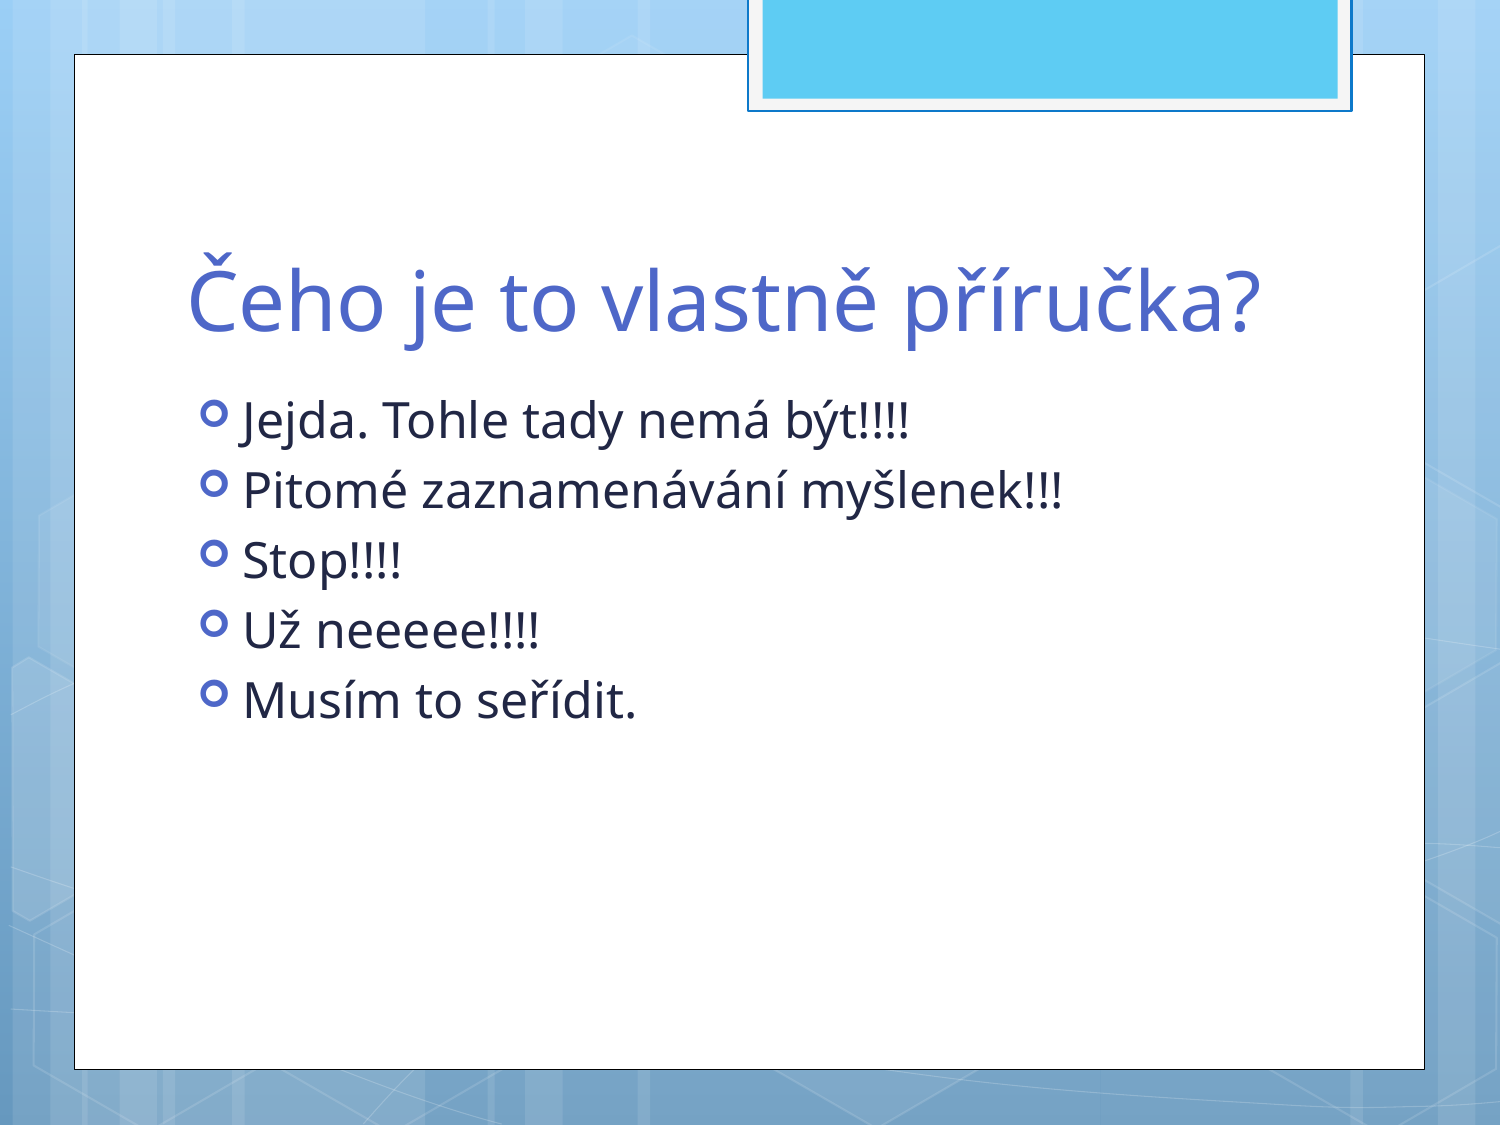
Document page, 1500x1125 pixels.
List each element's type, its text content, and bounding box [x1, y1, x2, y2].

list Jejda. Tohle tady nemá být!!!! Pitomé zaznamenávání myšlenek!!! Stop!!!! Už neeeee!!!! Musím to seřídit. [171, 381, 1283, 957]
title Čeho je to vlastně příručka? [171, 168, 1324, 357]
